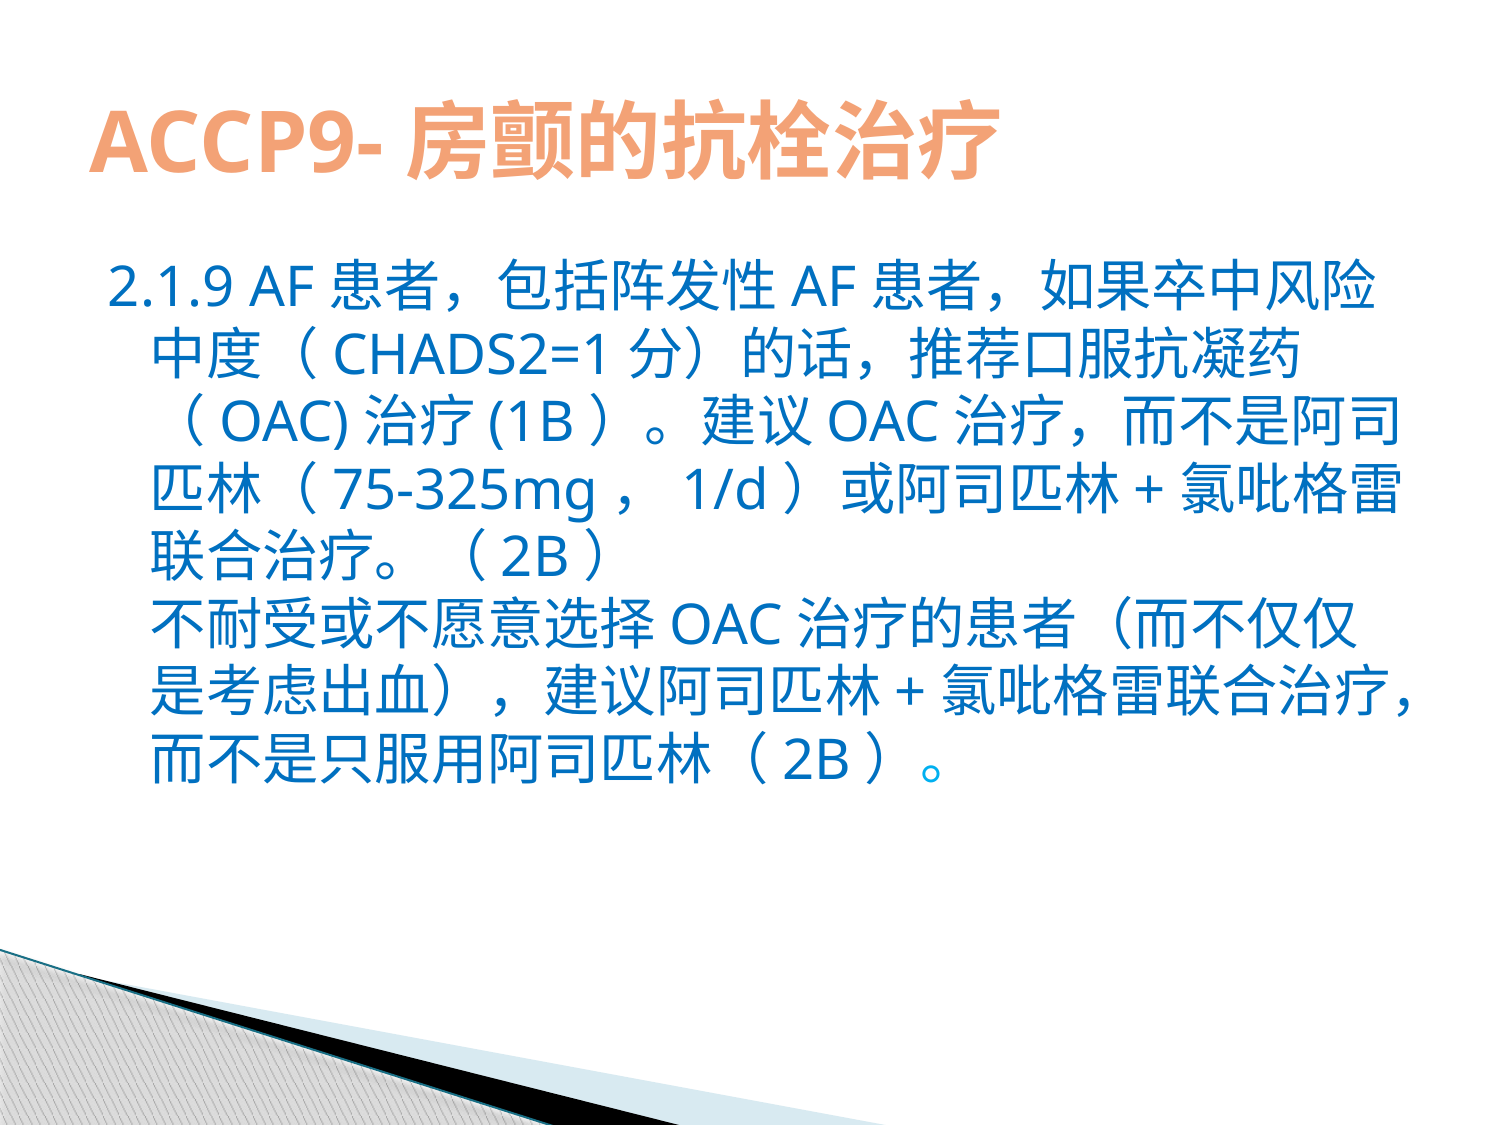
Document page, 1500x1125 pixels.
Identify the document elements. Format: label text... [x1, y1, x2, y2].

title ACCP9-房颤的抗栓治疗 [75, 45, 1425, 233]
list 2.1.9 AF患者，包括阵发性AF患者，如果卒中风险中度（CHADS2=1分）的话，推荐口服抗凝药（OAC)治疗(1B）。建议OAC治疗，而不是阿司匹林（75-325mg，1/d）或阿司匹林+氯吡格雷联合治疗。（2B） 不耐受或不愿意选择OAC治疗的患者（而不仅仅是考虑出血），建议阿司匹林+氯吡格雷联合治疗，而不是只服用阿司匹林（2B）。 [74, 242, 1426, 986]
